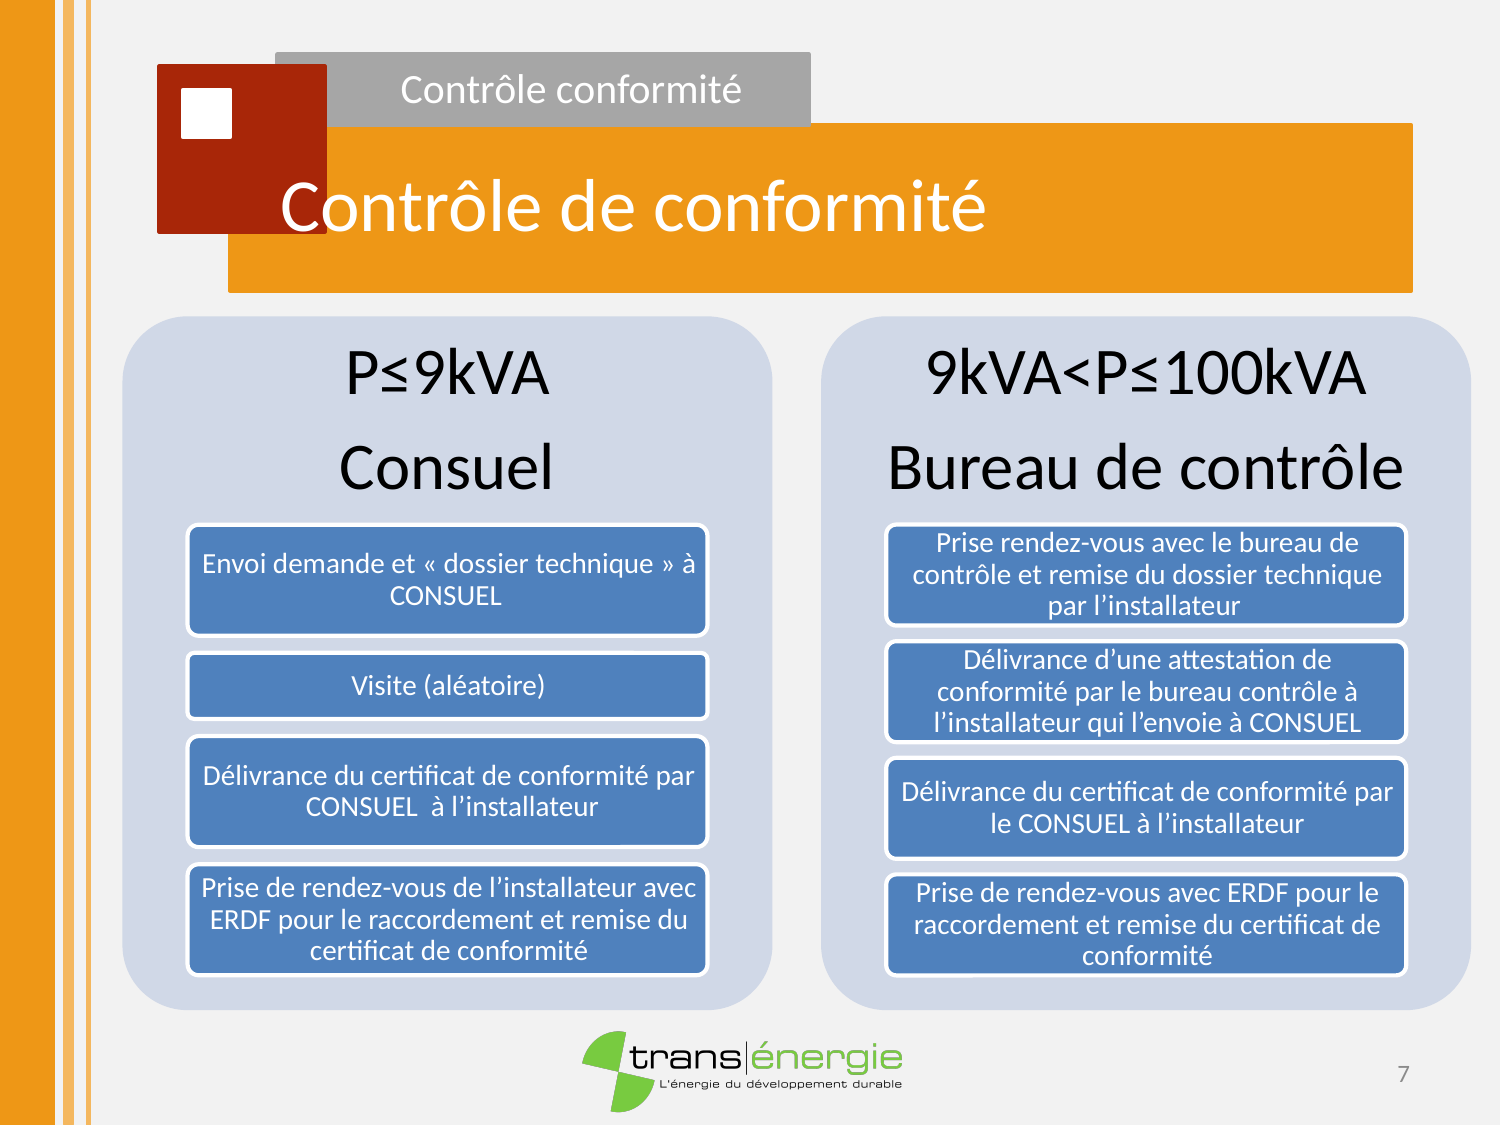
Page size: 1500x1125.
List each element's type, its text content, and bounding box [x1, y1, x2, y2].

list Contrôle de conformité [265, 149, 1500, 268]
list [121, 316, 1473, 1011]
slide_number 7 [1074, 1042, 1425, 1103]
list Contrôle conformité [331, 54, 812, 126]
footer [512, 1042, 988, 1103]
picture [571, 1025, 912, 1042]
picture [571, 1103, 912, 1118]
